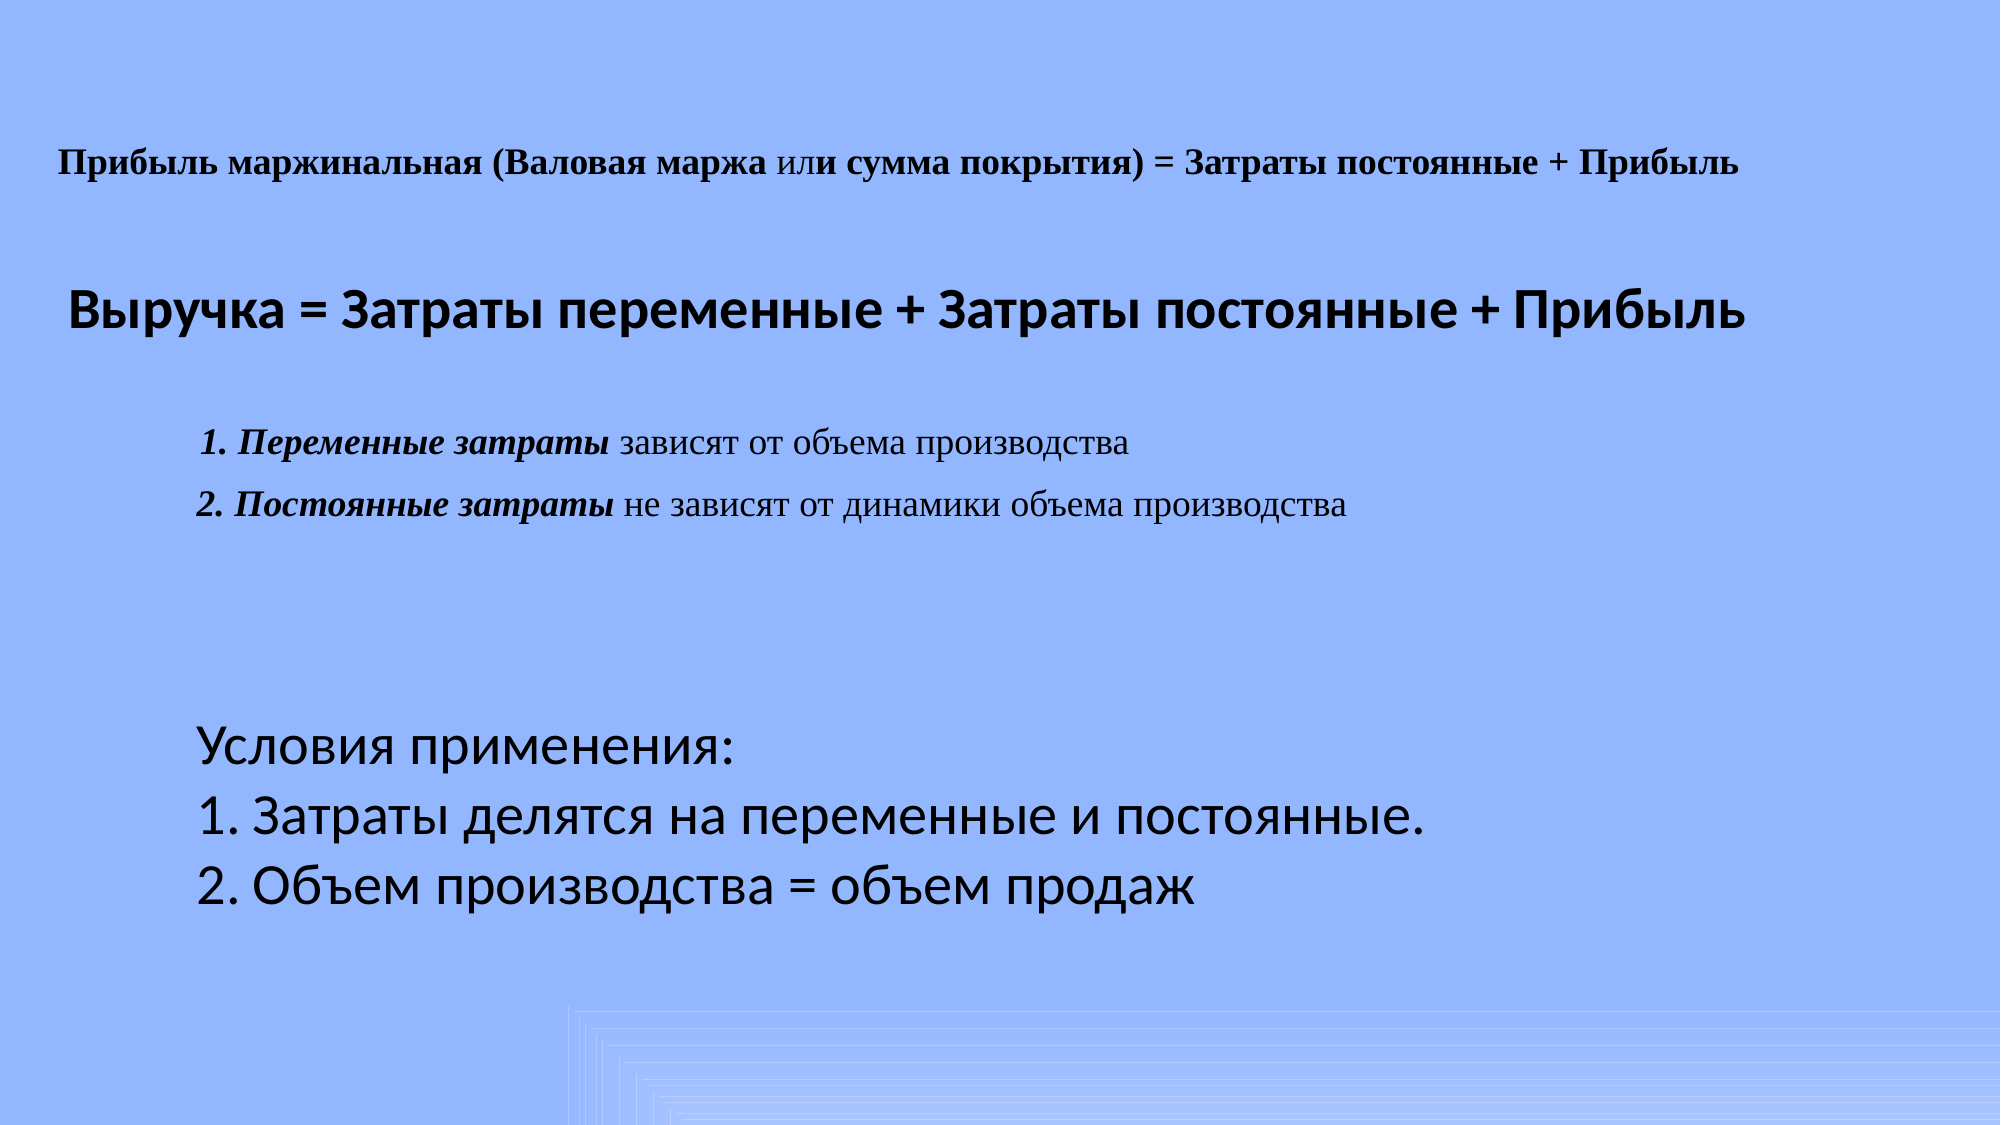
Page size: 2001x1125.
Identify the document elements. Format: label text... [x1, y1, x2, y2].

text_box Условия применения: Затраты делятся на переменные и постоянные. Объем производства = объем продаж [181, 698, 1613, 924]
text_box 2. Постоянные затраты не зависят от динамики объема производства [181, 471, 1436, 532]
text_box Прибыль маржинальная (Валовая маржа или сумма покрытия) = Затраты постоянные + Прибыль [43, 129, 1939, 190]
text_box 1. Переменные затраты зависят от объема производства [185, 409, 1155, 470]
text_box Выручка = Затраты переменные + Затраты постоянные + Прибыль [53, 262, 1775, 348]
